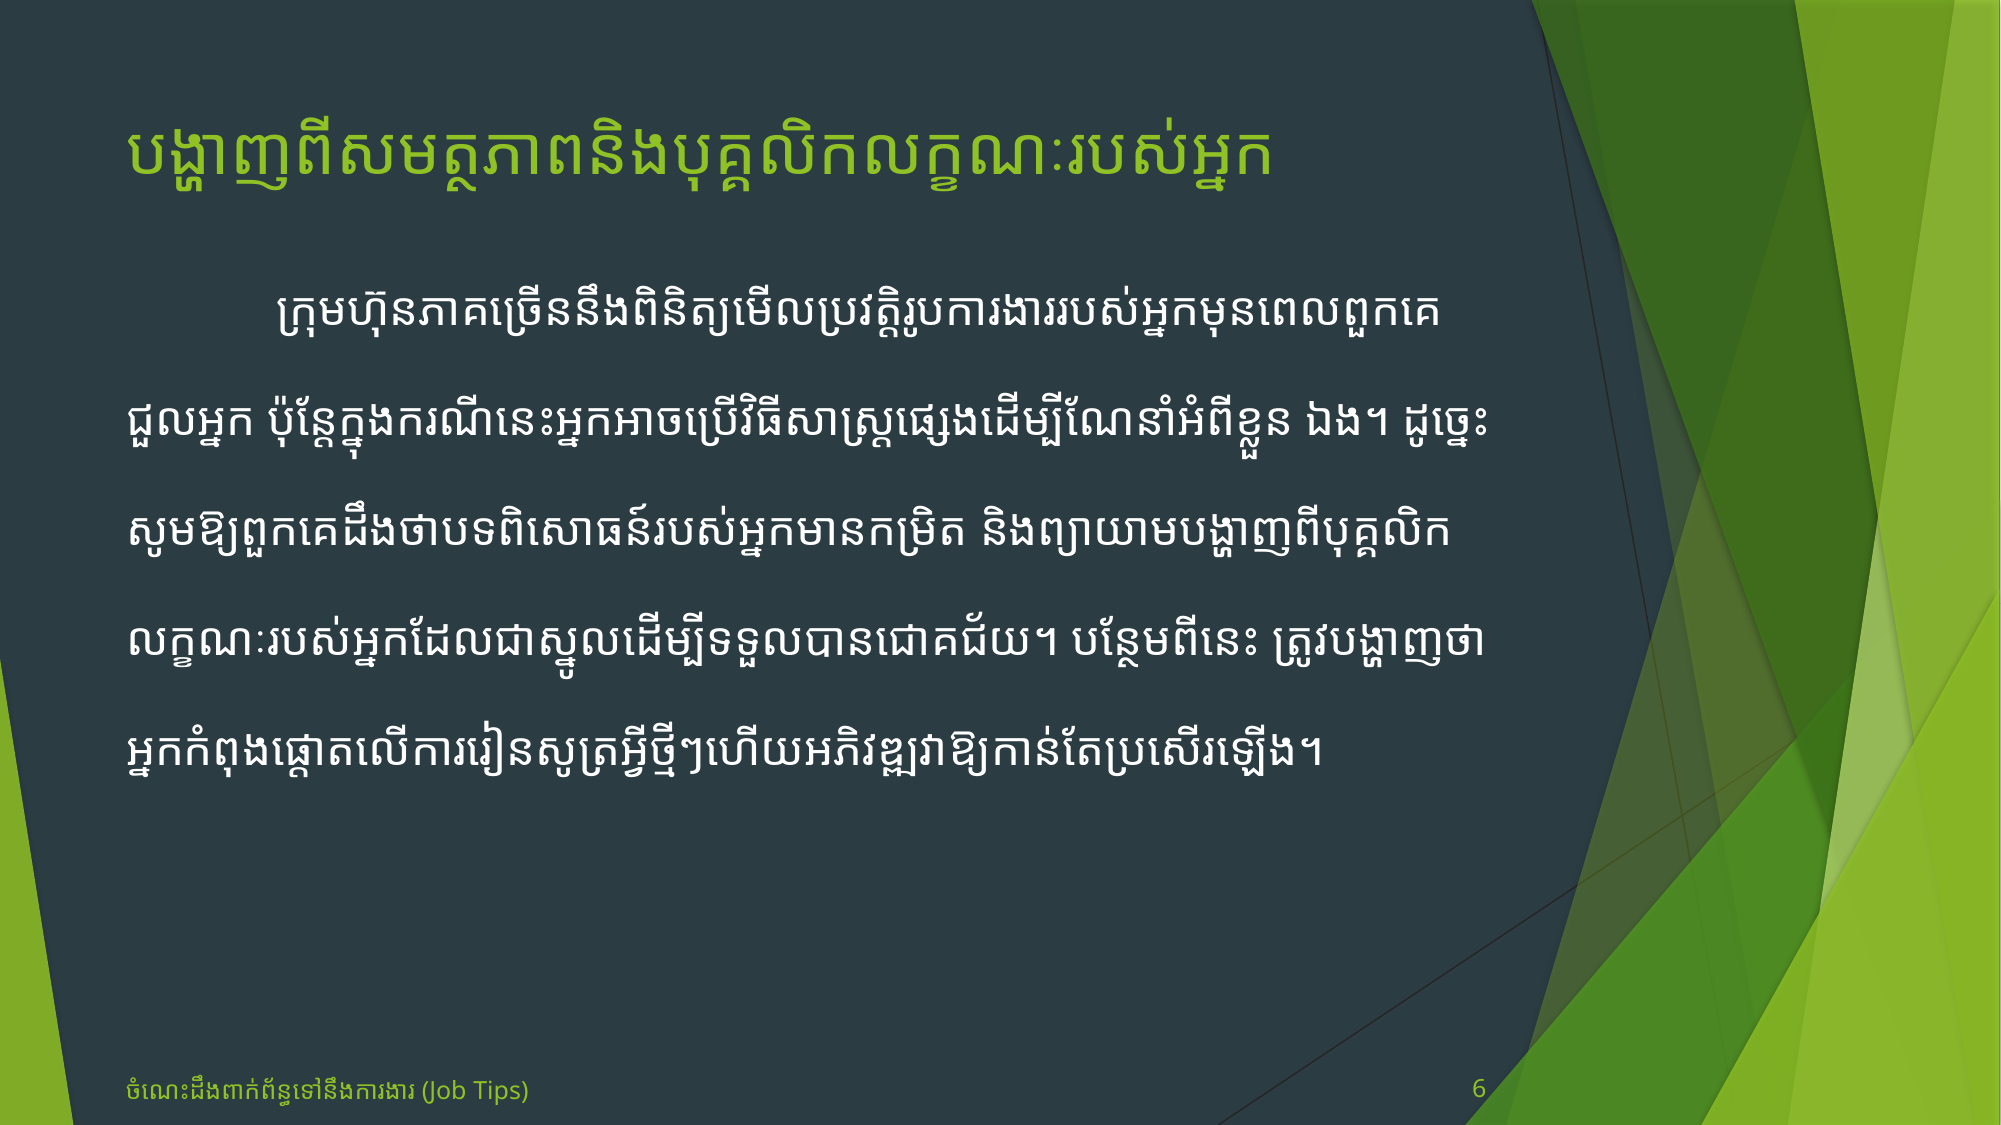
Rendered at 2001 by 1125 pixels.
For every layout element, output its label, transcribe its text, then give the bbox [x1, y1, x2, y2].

title បង្ហាញពីសមត្ថភាពនិងបុគ្គលិកលក្ខណៈរបស់អ្នក [111, 99, 1750, 175]
footer ចំណេះដឹងពាក់ព័ន្ធទៅនឹងការងារ (Job Tips) [111, 1059, 1145, 1120]
slide_number 6 [1409, 1059, 1502, 1120]
list ក្រុមហ៊ុនភាគច្រើននឹងពិនិត្យមើលប្រវត្តិរូបការងាររបស់អ្នកមុនពេលពួកគេជួលអ្នក ប៉ុន្តែក្នុងករណីនេះអ្នកអាចប្រើវិធីសាស្រ្តផ្សេងដើម្បីណែនាំអំពីខ្លួន ឯង។ ដូច្នេះសូមឱ្យពួកគេដឹងថាបទពិសោធន៍របស់អ្នកមានកម្រិត និងព្យាយាមបង្ហាញពីបុគ្គលិកលក្ខណៈរបស់អ្នកដែលជាស្នូលដើម្បីទទួលបានជោគជ័យ។ បន្ថែមពីនេះ ត្រូវបង្ហាញថាអ្នកកំពុងផ្តោតលើការរៀនសូត្រអ្វីថ្មីៗហើយអភិវឌ្ឍវាឱ្យកាន់តែប្រសើរឡើង។ [111, 217, 1522, 1060]
